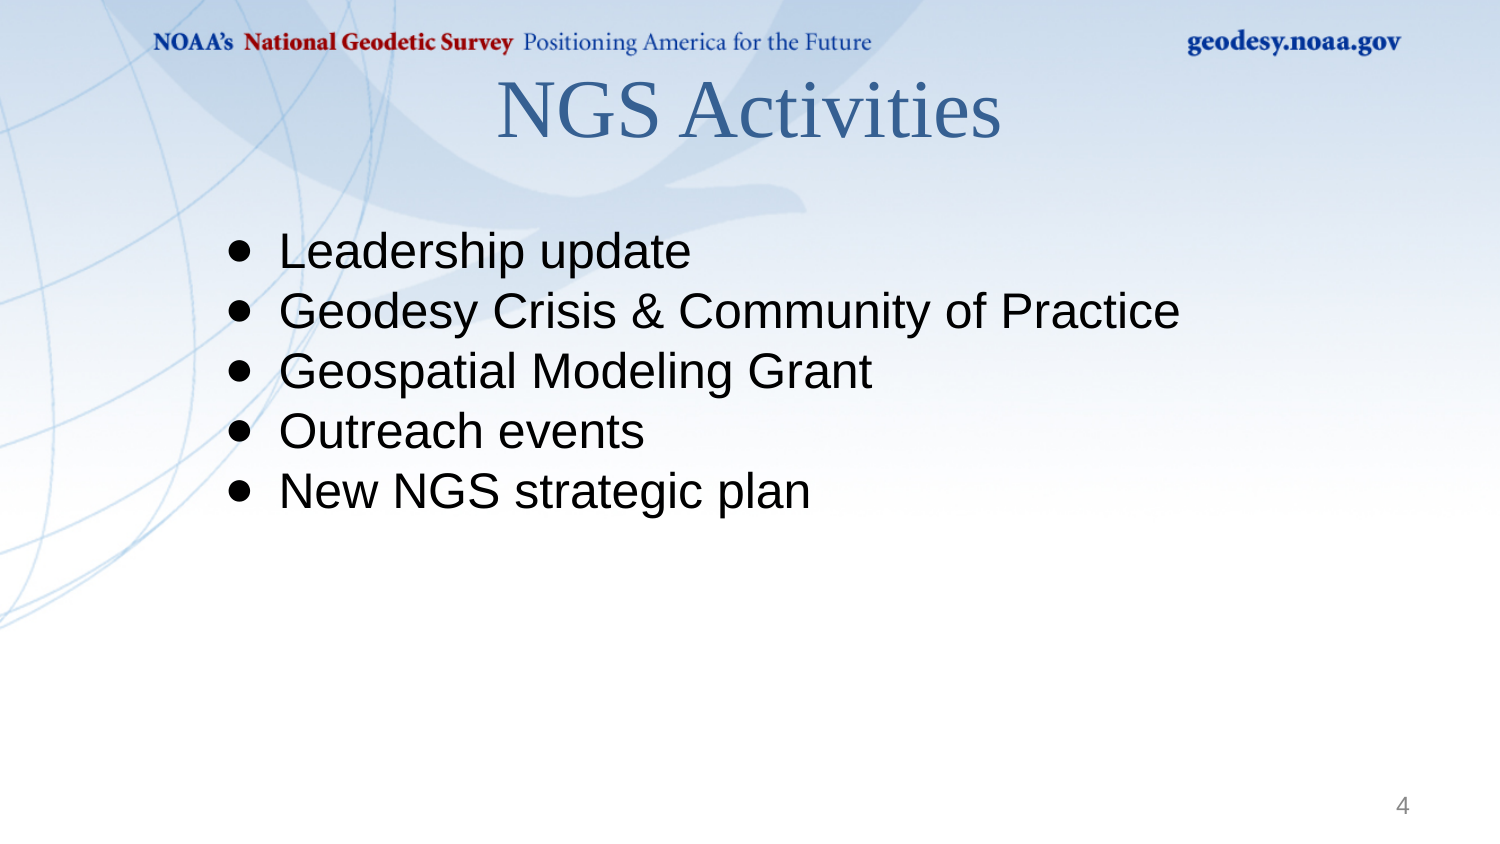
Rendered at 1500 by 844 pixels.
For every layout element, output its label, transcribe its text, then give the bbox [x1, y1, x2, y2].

picture [0, 0, 1500, 844]
title NGS Activities [75, 33, 1425, 175]
text_box Leadership update Geodesy Crisis & Community of Practice Geospatial Modeling Grant Outreach events New NGS strategic plan [188, 203, 1253, 598]
slide_number ‹#› [1074, 782, 1425, 827]
